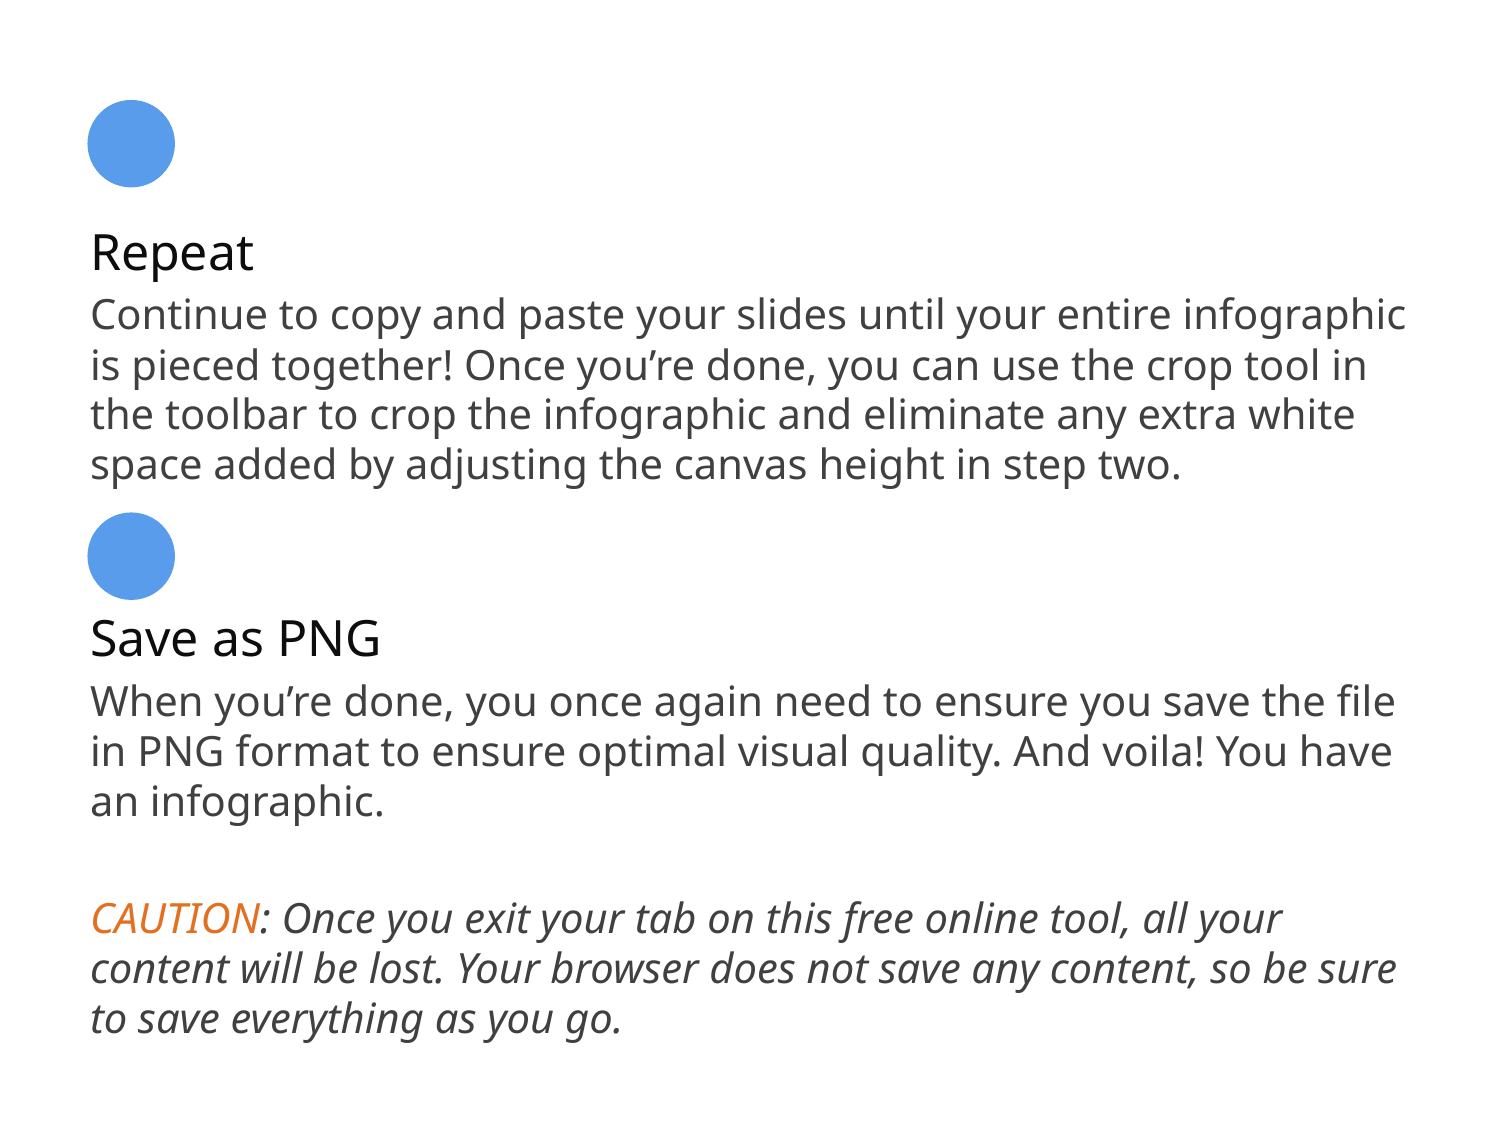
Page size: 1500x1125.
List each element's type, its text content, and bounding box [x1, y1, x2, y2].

text_box [85, 510, 178, 603]
text_box [85, 97, 178, 190]
list Repeat Continue to copy and paste your slides until your entire infographic is pieced together! Once you’re done, you can use the crop tool in the toolbar to crop the infographic and eliminate any extra white space added by adjusting the canvas height in step two. Save as PNG When you’re done, you once again need to ensure you save the file in PNG format to ensure optimal visual quality. And voila! You have an infographic. CAUTION: Once you exit your tab on this free online tool, all your content will be lost. Your browser does not save any content, so be sure to save everything as you go. [75, 212, 1425, 975]
